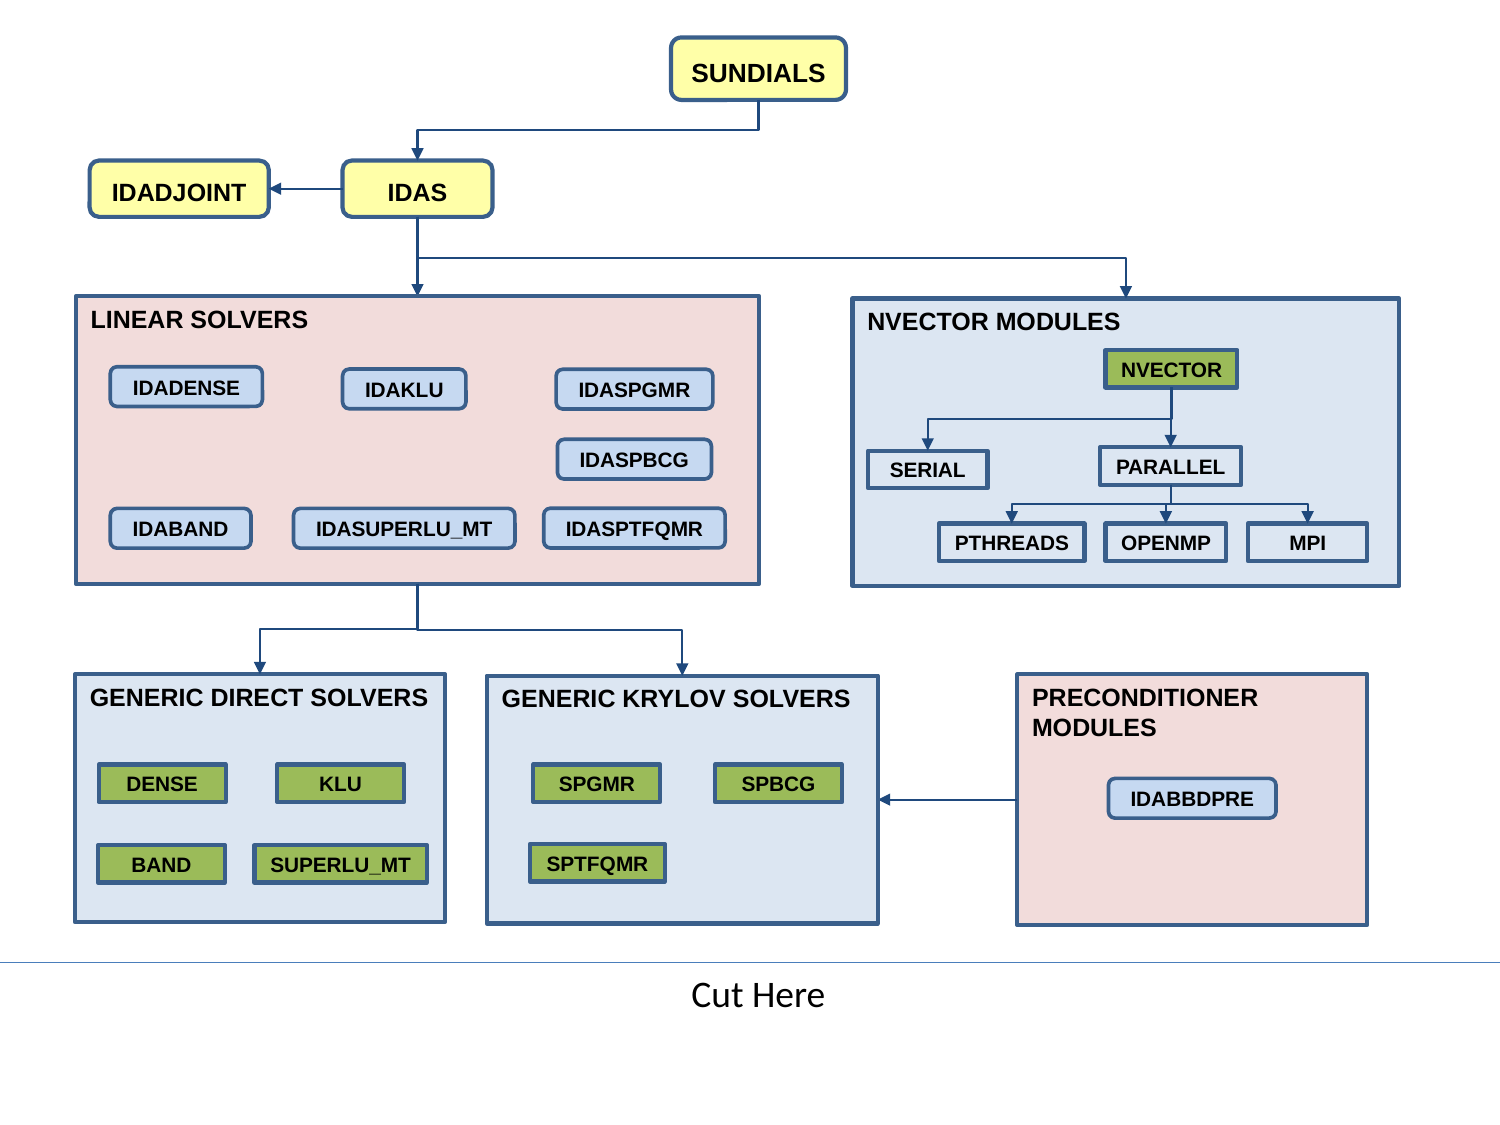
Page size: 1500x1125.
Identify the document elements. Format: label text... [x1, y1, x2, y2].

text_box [1219, 435, 1259, 573]
text_box IDABBDPRE [1106, 776, 1279, 821]
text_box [730, 0, 813, 613]
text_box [557, 0, 619, 301]
text_box GENERIC DIRECT SOLVERS [73, 672, 447, 924]
text_box KLU [275, 762, 406, 804]
text_box IDASPTFQMR [601, 506, 725, 551]
text_box IDADJOINT [87, 158, 271, 219]
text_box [1148, 501, 1188, 507]
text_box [293, 550, 385, 709]
text_box IDASPBCG [555, 437, 714, 482]
text_box NVECTOR MODULES [1082, 296, 1401, 588]
text_box BAND [96, 843, 227, 885]
text_box DENSE [97, 762, 228, 804]
text_box GENERIC KRYLOV SOLVERS [485, 674, 880, 926]
text_box PRECONDITIONER MODULES [1015, 672, 1369, 927]
text_box IDAS [340, 158, 495, 219]
text_box IDAKLU [340, 366, 469, 411]
text_box LINEAR SOLVERS [74, 294, 725, 586]
text_box SUNDIALS [668, 35, 725, 103]
text_box PARALLEL [1115, 445, 1214, 487]
text_box SUNDIALS [817, 35, 849, 102]
text_box PTHREADS [937, 521, 1066, 563]
text_box IDASUPERLU_MT [291, 506, 498, 551]
text_box NVECTOR [1103, 348, 1239, 390]
text_box SUPERLU_MT [252, 843, 429, 885]
text_box IDADENSE [108, 364, 265, 409]
text_box IDABAND [108, 506, 254, 551]
text_box SERIAL [866, 449, 990, 490]
text_box Cut Here [574, 971, 942, 1023]
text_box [503, 497, 597, 763]
text_box SPBCG [713, 762, 844, 804]
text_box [1017, 296, 1082, 542]
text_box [1071, 424, 1111, 584]
text_box OPENMP [1115, 521, 1214, 563]
text_box SPTFQMR [528, 842, 667, 884]
text_box IDASPGMR [554, 367, 716, 412]
text_box SPGMR [531, 762, 662, 804]
text_box MPI [1263, 521, 1369, 563]
text_box NVECTOR MODULES [850, 296, 1067, 588]
